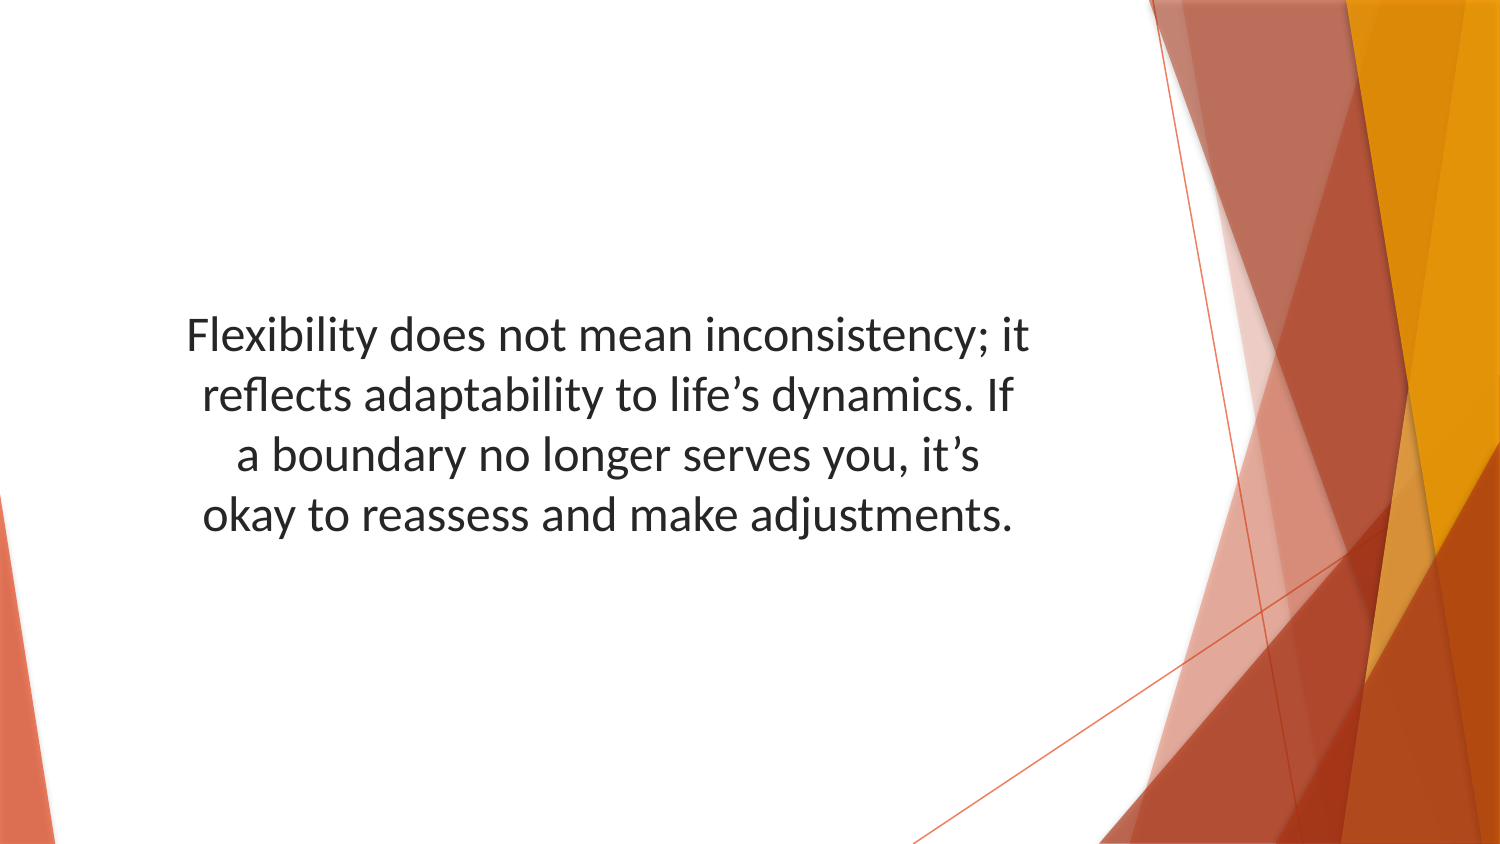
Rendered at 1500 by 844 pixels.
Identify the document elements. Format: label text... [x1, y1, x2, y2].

list Flexibility does not mean inconsistency; it reflects adaptability to life’s dynamics. If a boundary no longer serves you, it’s okay to reassess and make adjustments. [171, 114, 1046, 729]
